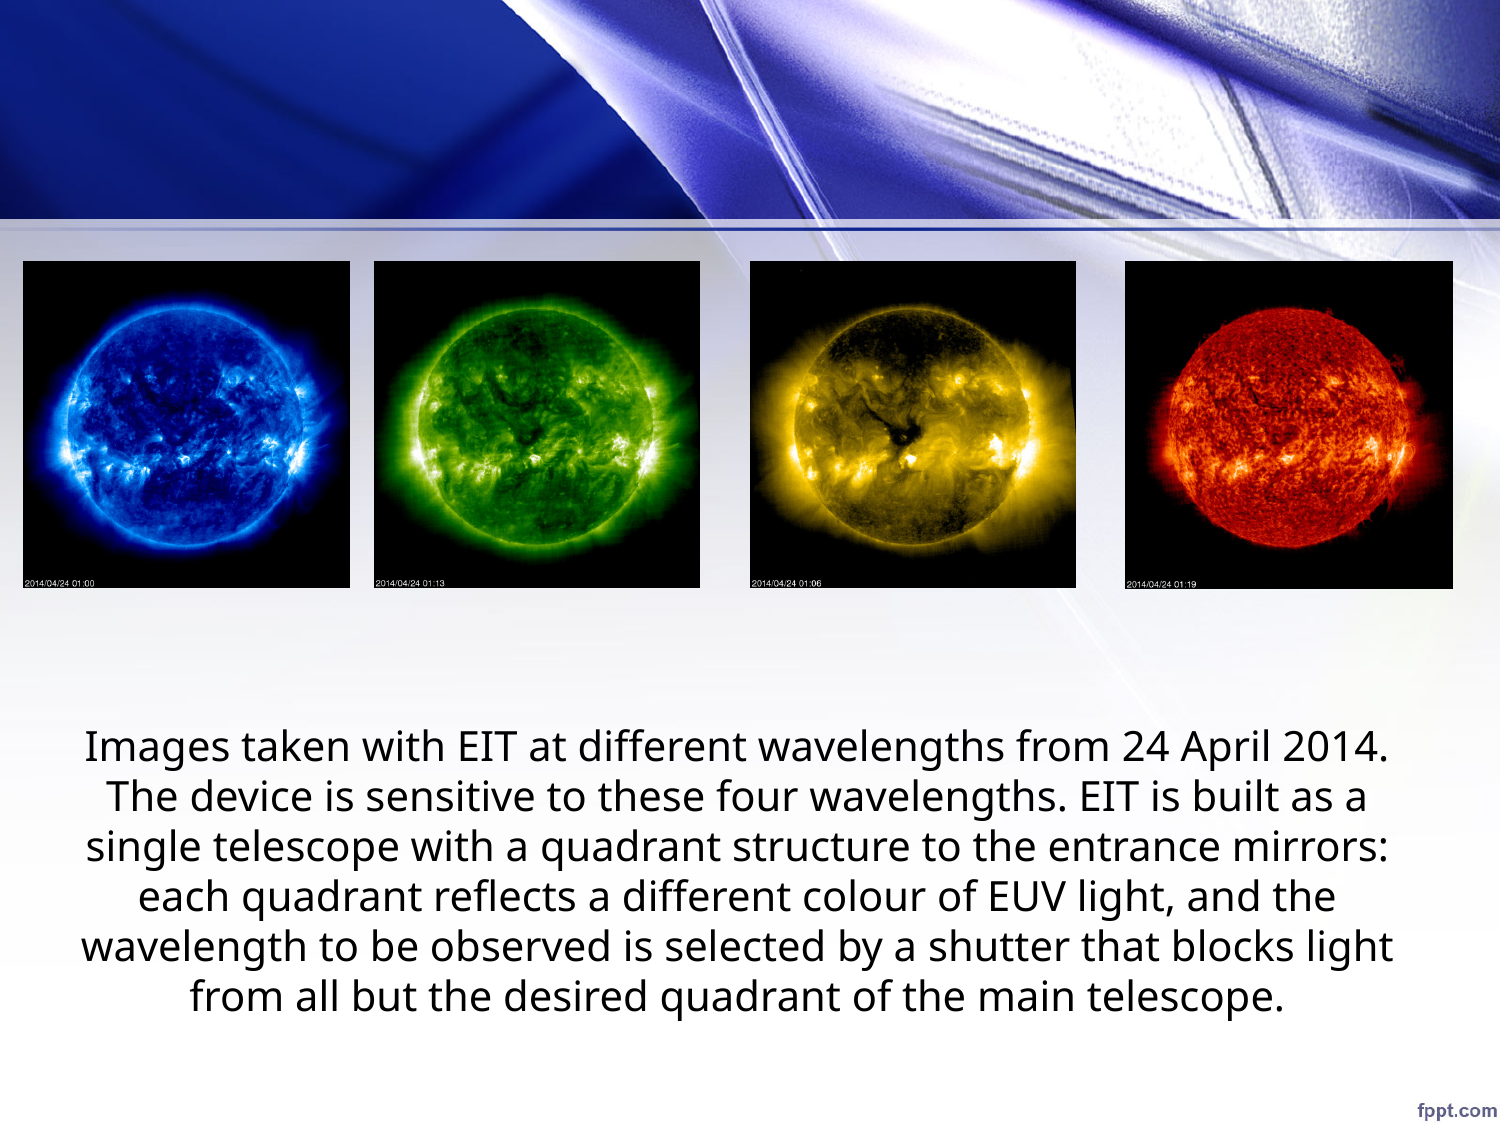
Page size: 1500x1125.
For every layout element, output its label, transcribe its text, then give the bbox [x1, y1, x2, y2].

text_box Images taken with EIT at different wavelengths from 24 April 2014. The device is sensitive to these four wavelengths. EIT is built as a single telescope with a quadrant structure to the entrance mirrors: each quadrant reflects a different colour of EUV light, and the wavelength to be observed is selected by a shutter that blocks light from all but the desired quadrant of the main telescope. [48, 712, 1427, 1028]
picture [0, 0, 1500, 1125]
